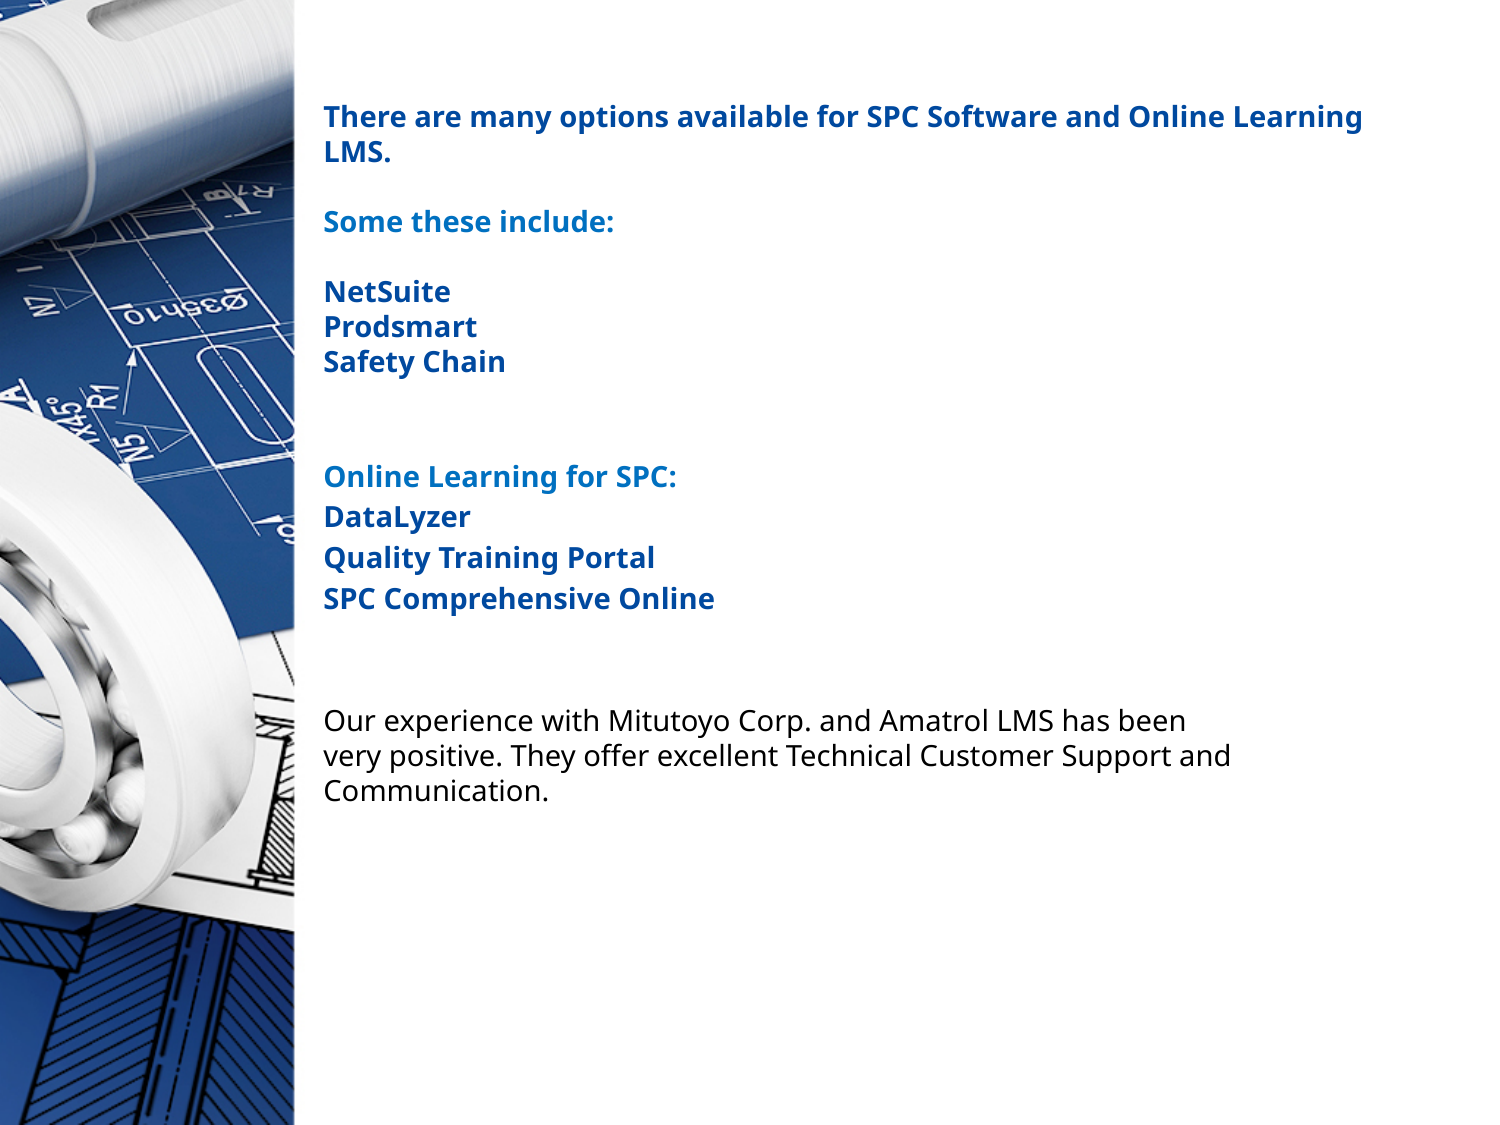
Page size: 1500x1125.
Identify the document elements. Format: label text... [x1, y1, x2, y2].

list Online Learning for SPC: DataLyzer Quality Training Portal SPC Comprehensive Online Our experience with Mitutoyo Corp. and Amatrol LMS has been very positive. They offer excellent Technical Customer Support and Communication. [308, 368, 1250, 663]
title There are many options available for SPC Software and Online Learning LMS. Some these include: NetSuite Prodsmart Safety Chain [308, 4, 1409, 193]
picture [0, 0, 1500, 1125]
